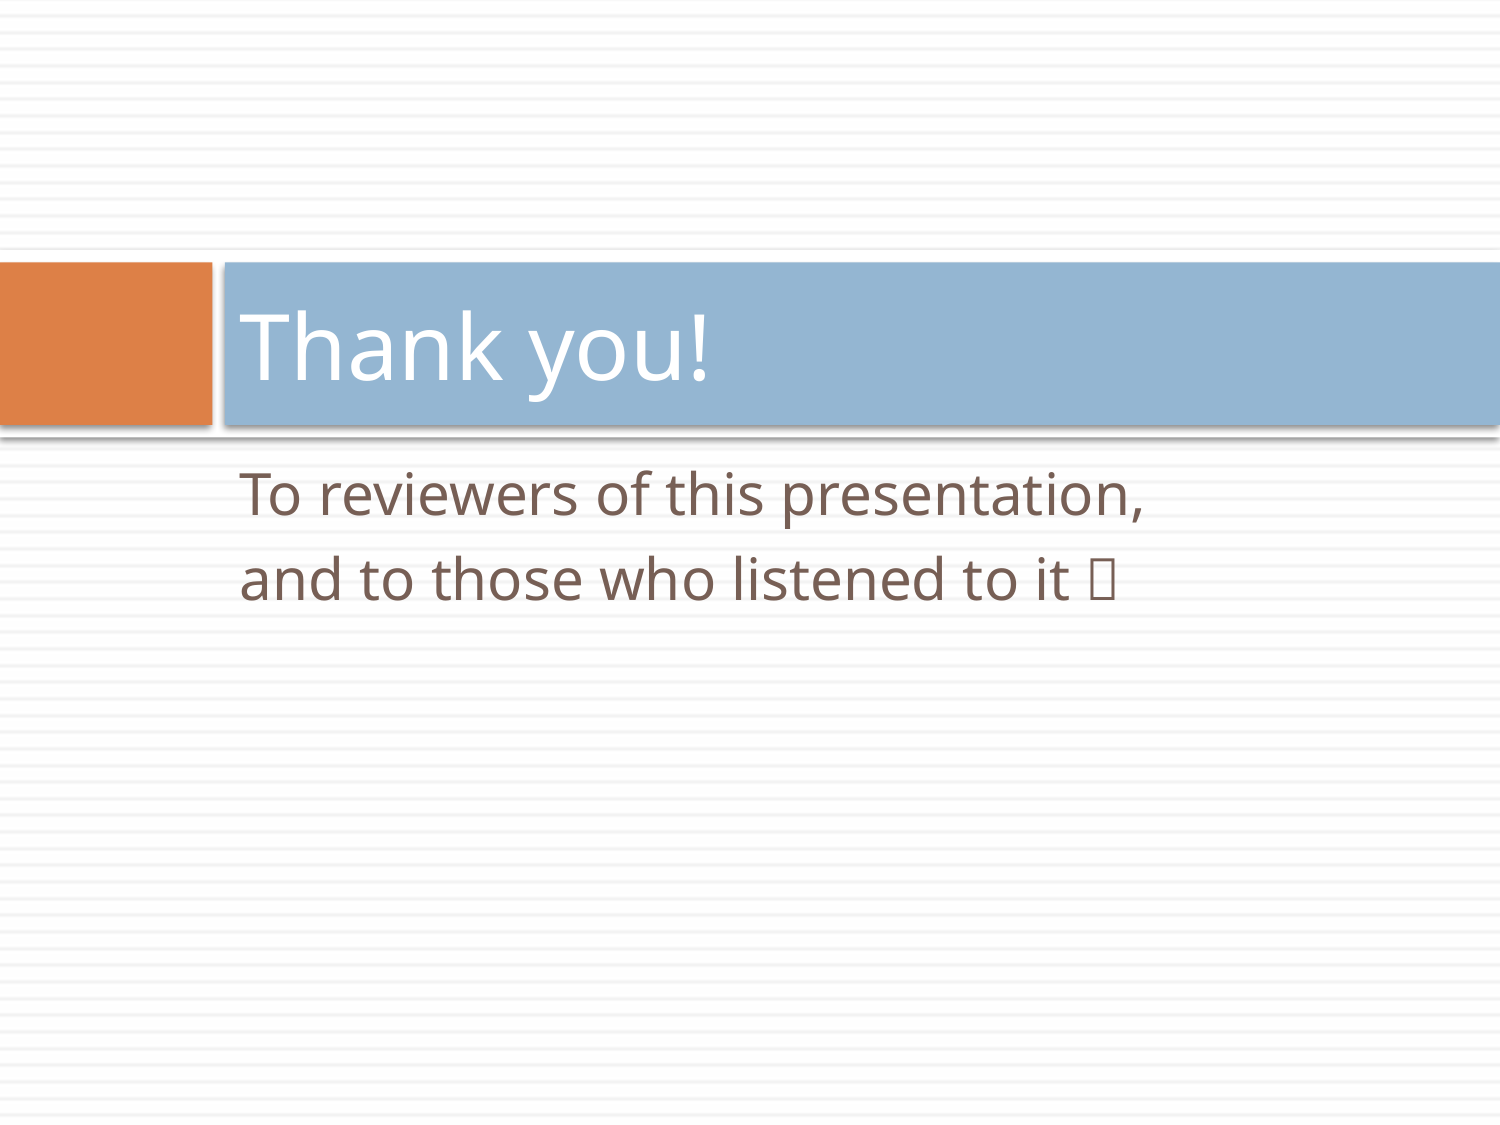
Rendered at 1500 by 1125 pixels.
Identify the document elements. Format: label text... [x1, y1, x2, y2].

title Thank you! [225, 262, 1475, 425]
list To reviewers of this presentation, and to those who listened to it  [225, 450, 1394, 725]
